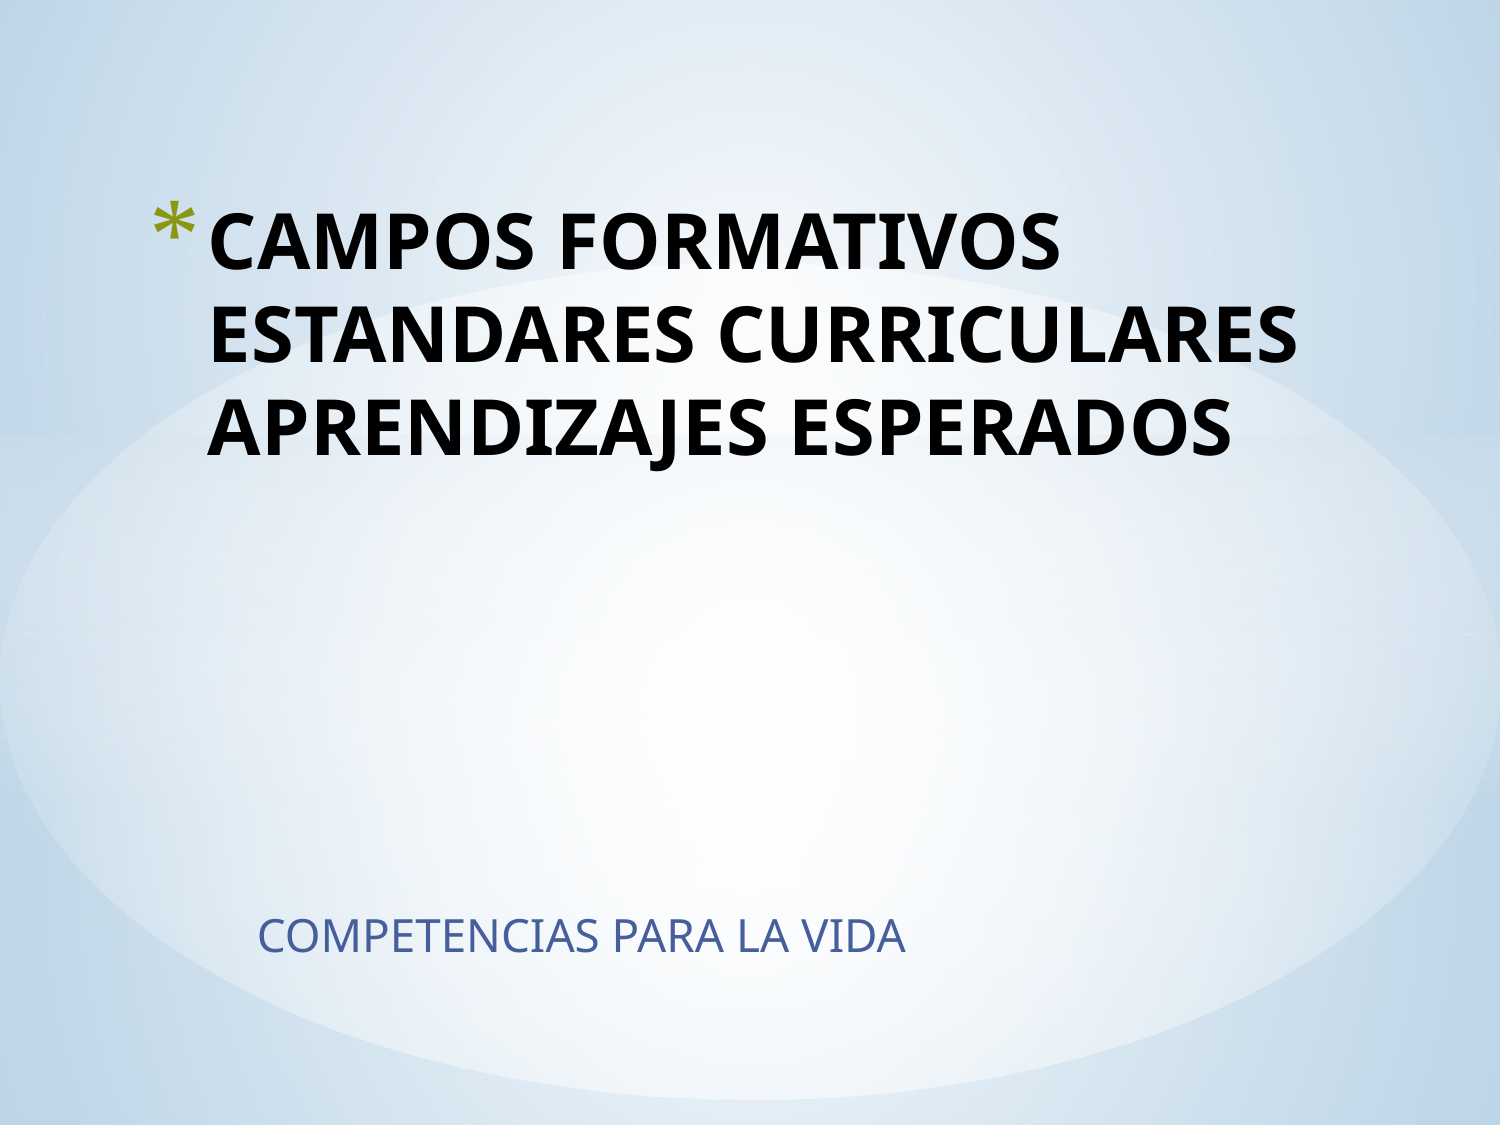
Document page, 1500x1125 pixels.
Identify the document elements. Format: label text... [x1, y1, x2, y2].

subtitle COMPETENCIAS PARA LA VIDA [241, 828, 1167, 974]
title CAMPOS FORMATIVOS ESTANDARES CURRICULARES APRENDIZAJES ESPERADOS [112, 184, 1388, 591]
